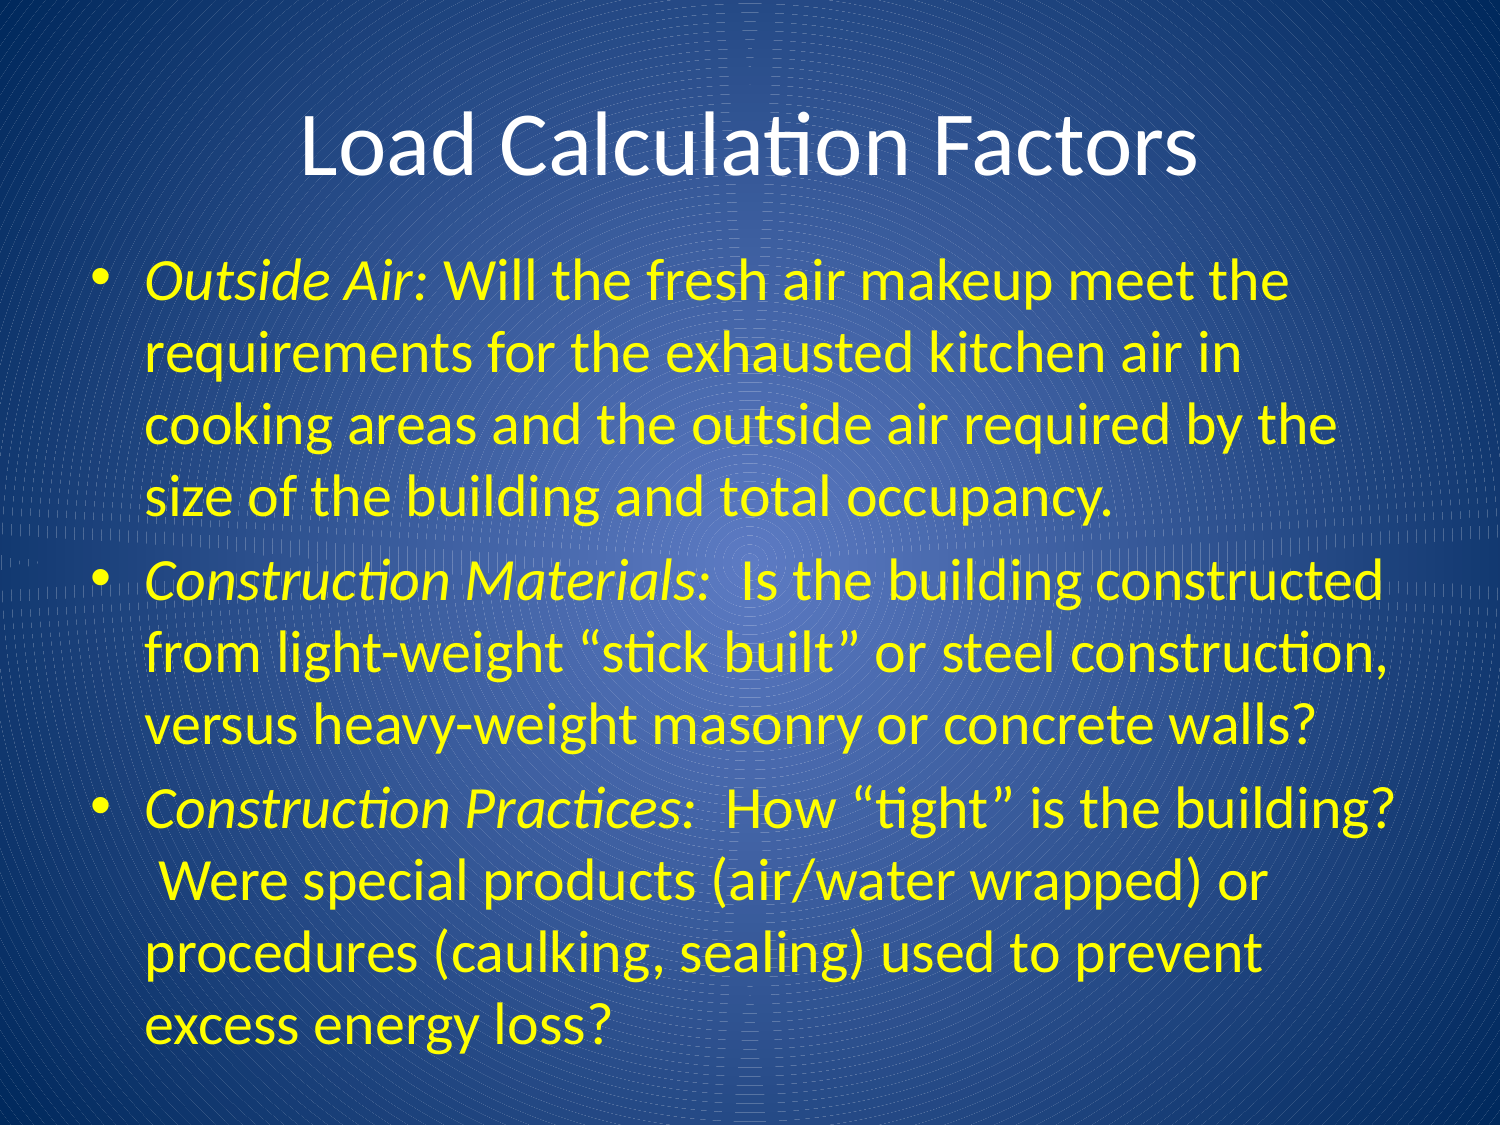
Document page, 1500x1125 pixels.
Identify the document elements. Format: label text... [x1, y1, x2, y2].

list Outside Air: Will the fresh air makeup meet the requirements for the exhausted kitchen air in cooking areas and the outside air required by the size of the building and total occupancy. Construction Materials: Is the building constructed from light-weight “stick built” or steel construction, versus heavy-weight masonry or concrete walls? Construction Practices: How “tight” is the building? Were special products (air/water wrapped) or procedures (caulking, sealing) used to prevent excess energy loss? [75, 232, 1425, 1113]
title Load Calculation Factors [75, 45, 1425, 232]
